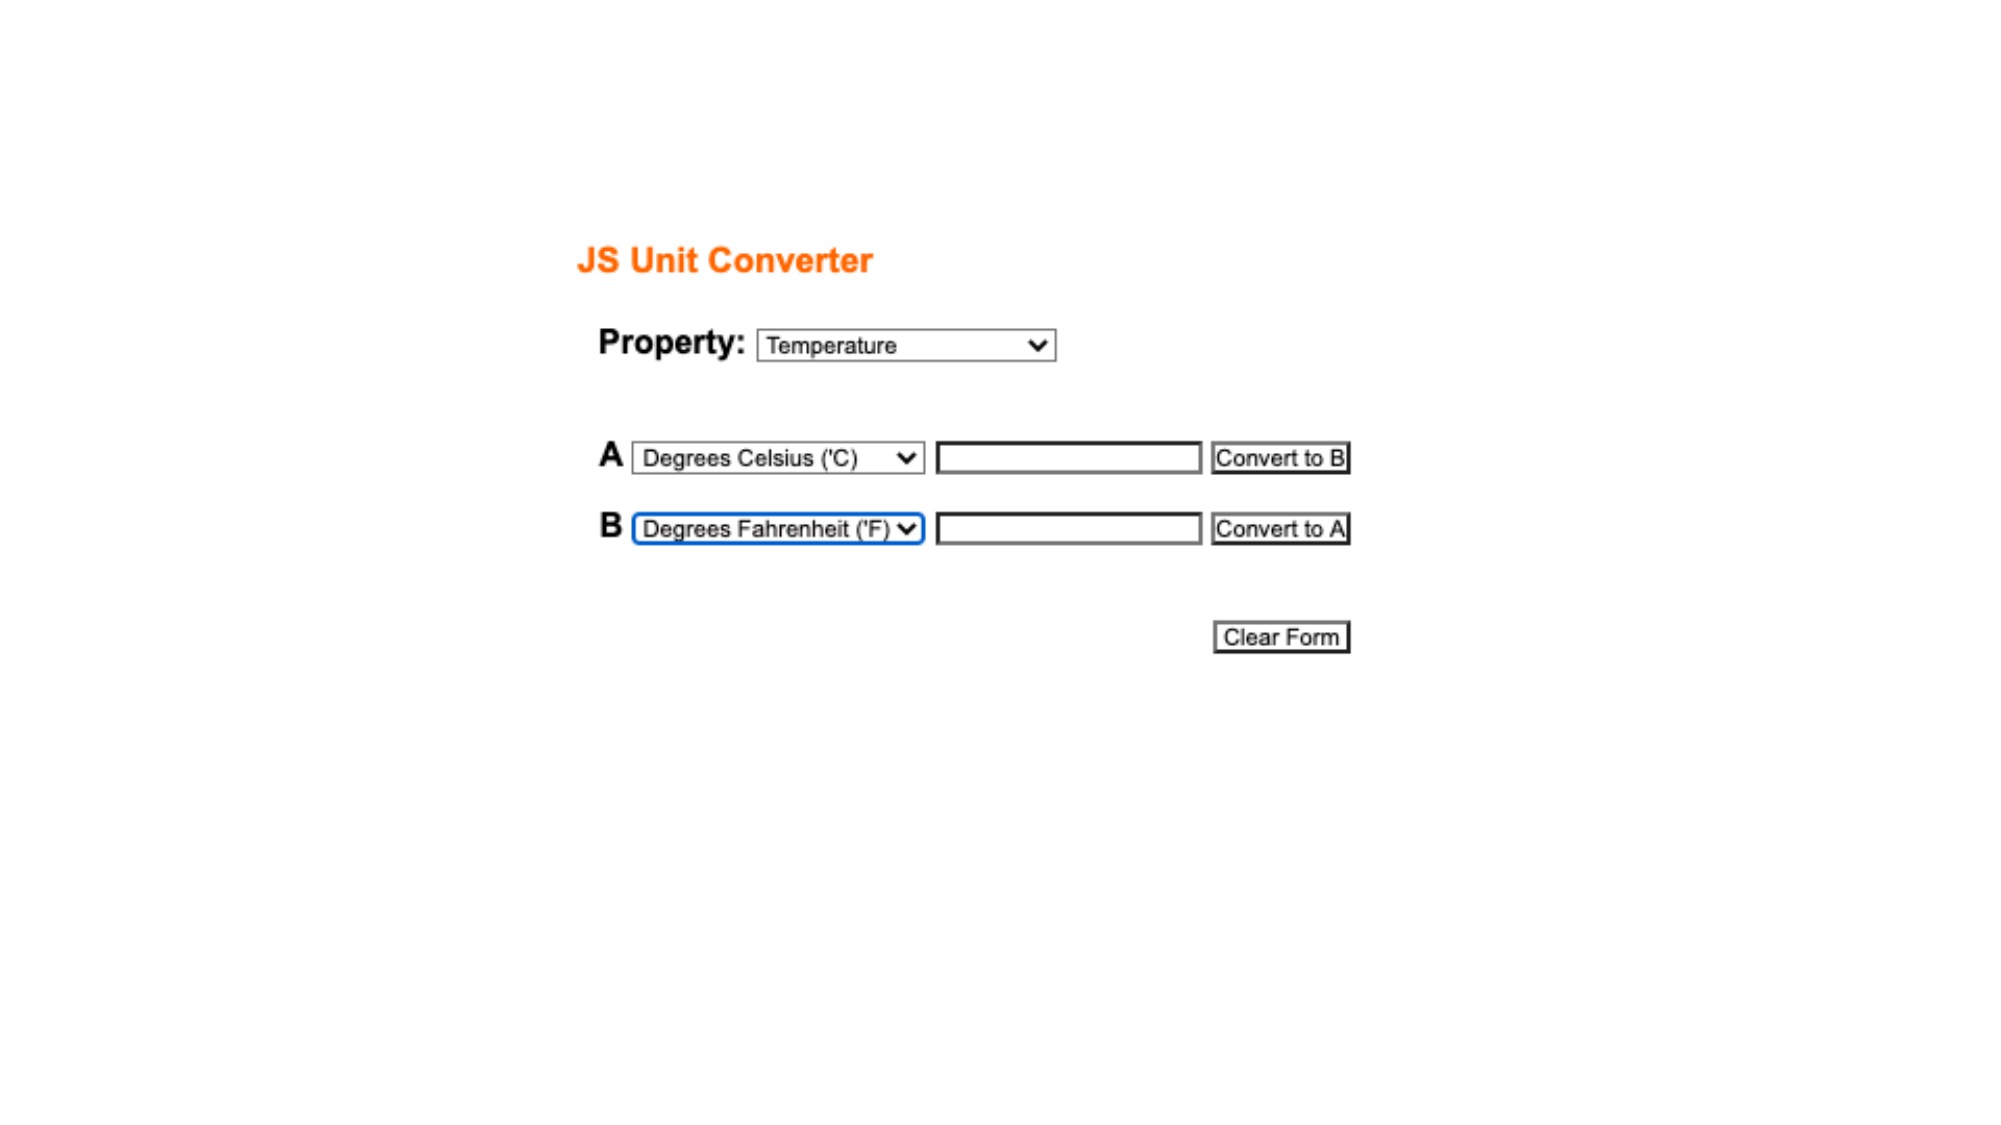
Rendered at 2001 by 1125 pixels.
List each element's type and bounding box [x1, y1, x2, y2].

picture [482, 152, 1518, 973]
